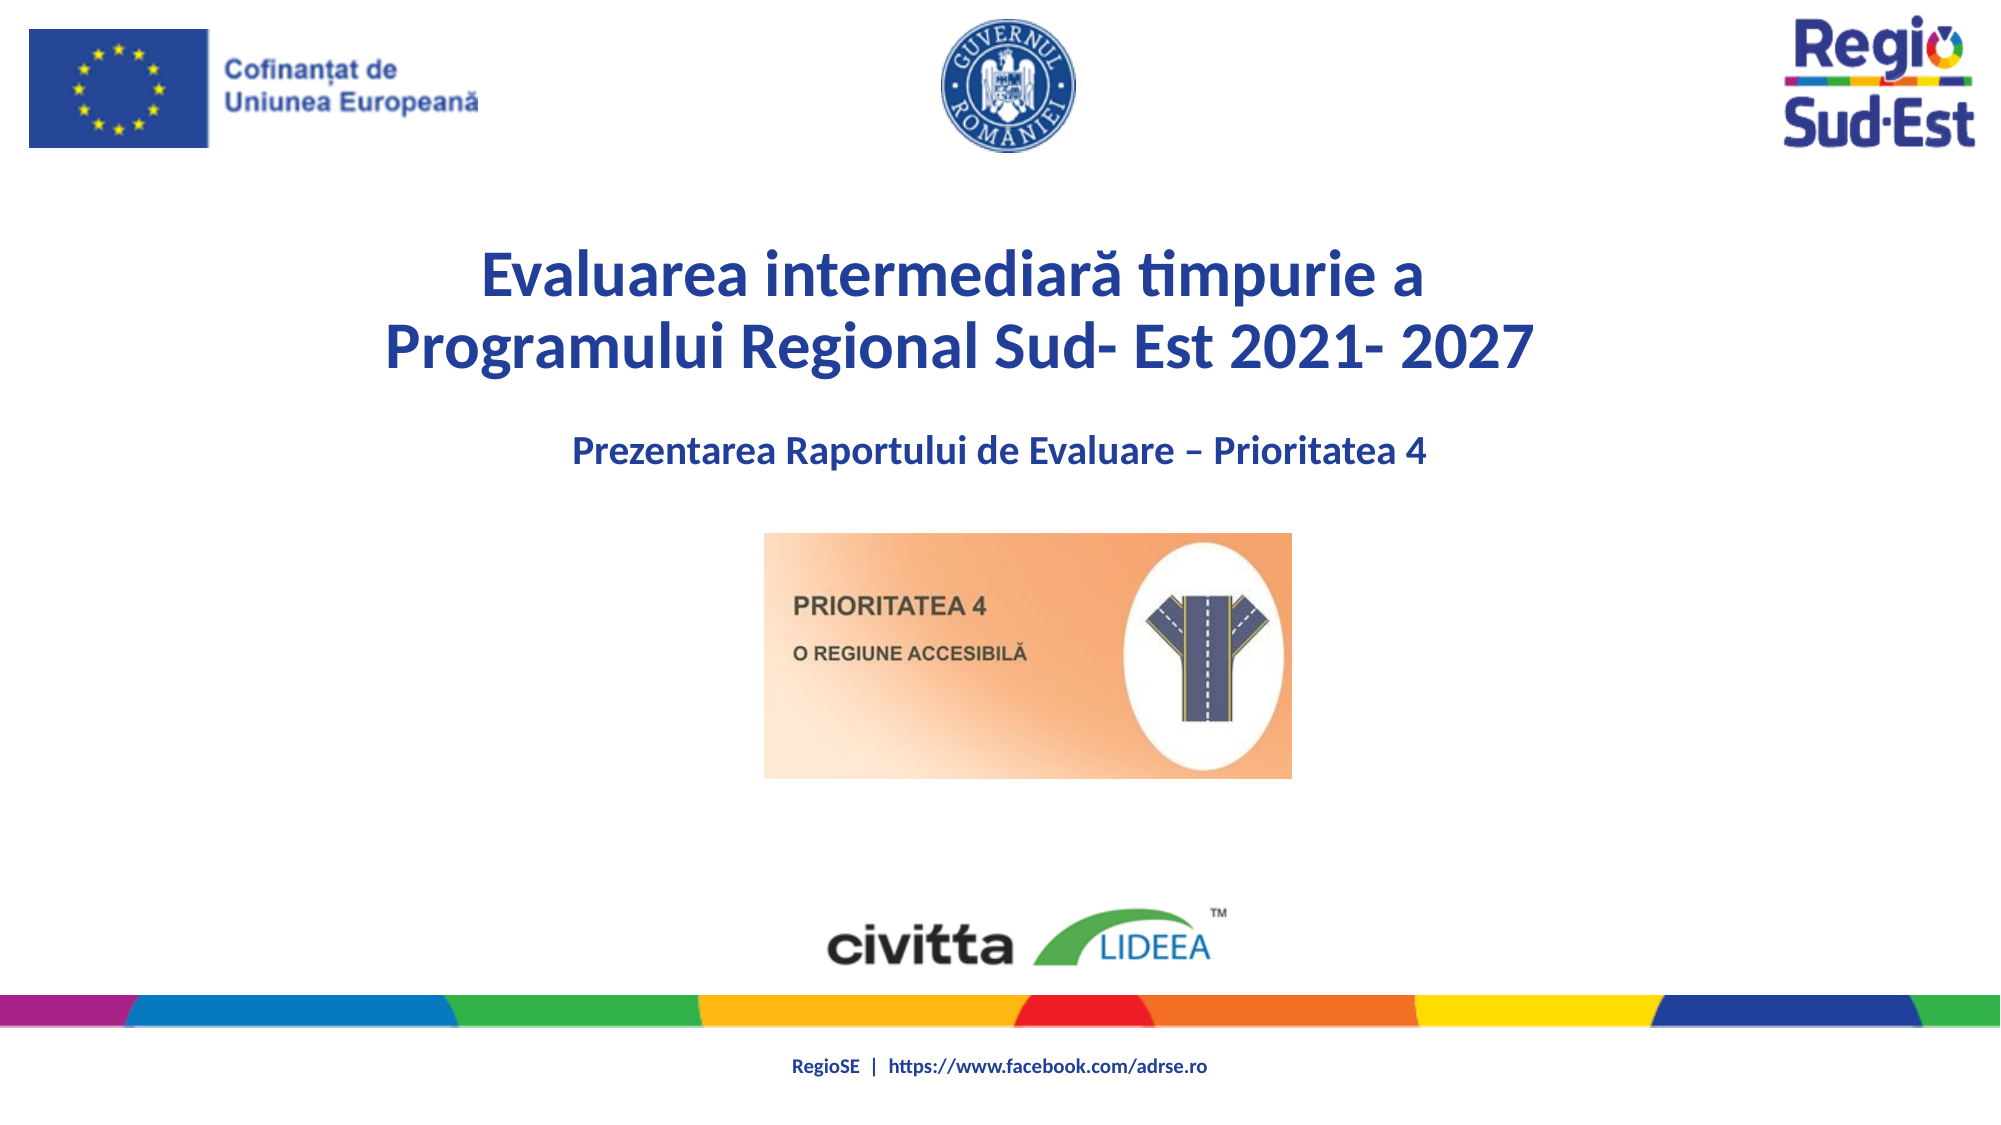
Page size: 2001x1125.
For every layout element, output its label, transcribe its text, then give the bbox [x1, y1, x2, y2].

picture [941, 19, 1076, 153]
picture [764, 533, 1292, 779]
picture [0, 995, 2000, 1029]
picture [1759, 0, 2000, 220]
title Evaluarea intermediară timpurie a Programului Regional Sud- Est 2021- 2027 [211, 240, 1711, 390]
picture [28, 28, 478, 148]
text_box RegioSE | https://www.facebook.com/adrse.ro [776, 1029, 1223, 1085]
picture [821, 895, 1234, 982]
subtitle Prezentarea Raportului de Evaluare – Prioritatea 4 [249, 421, 1750, 482]
